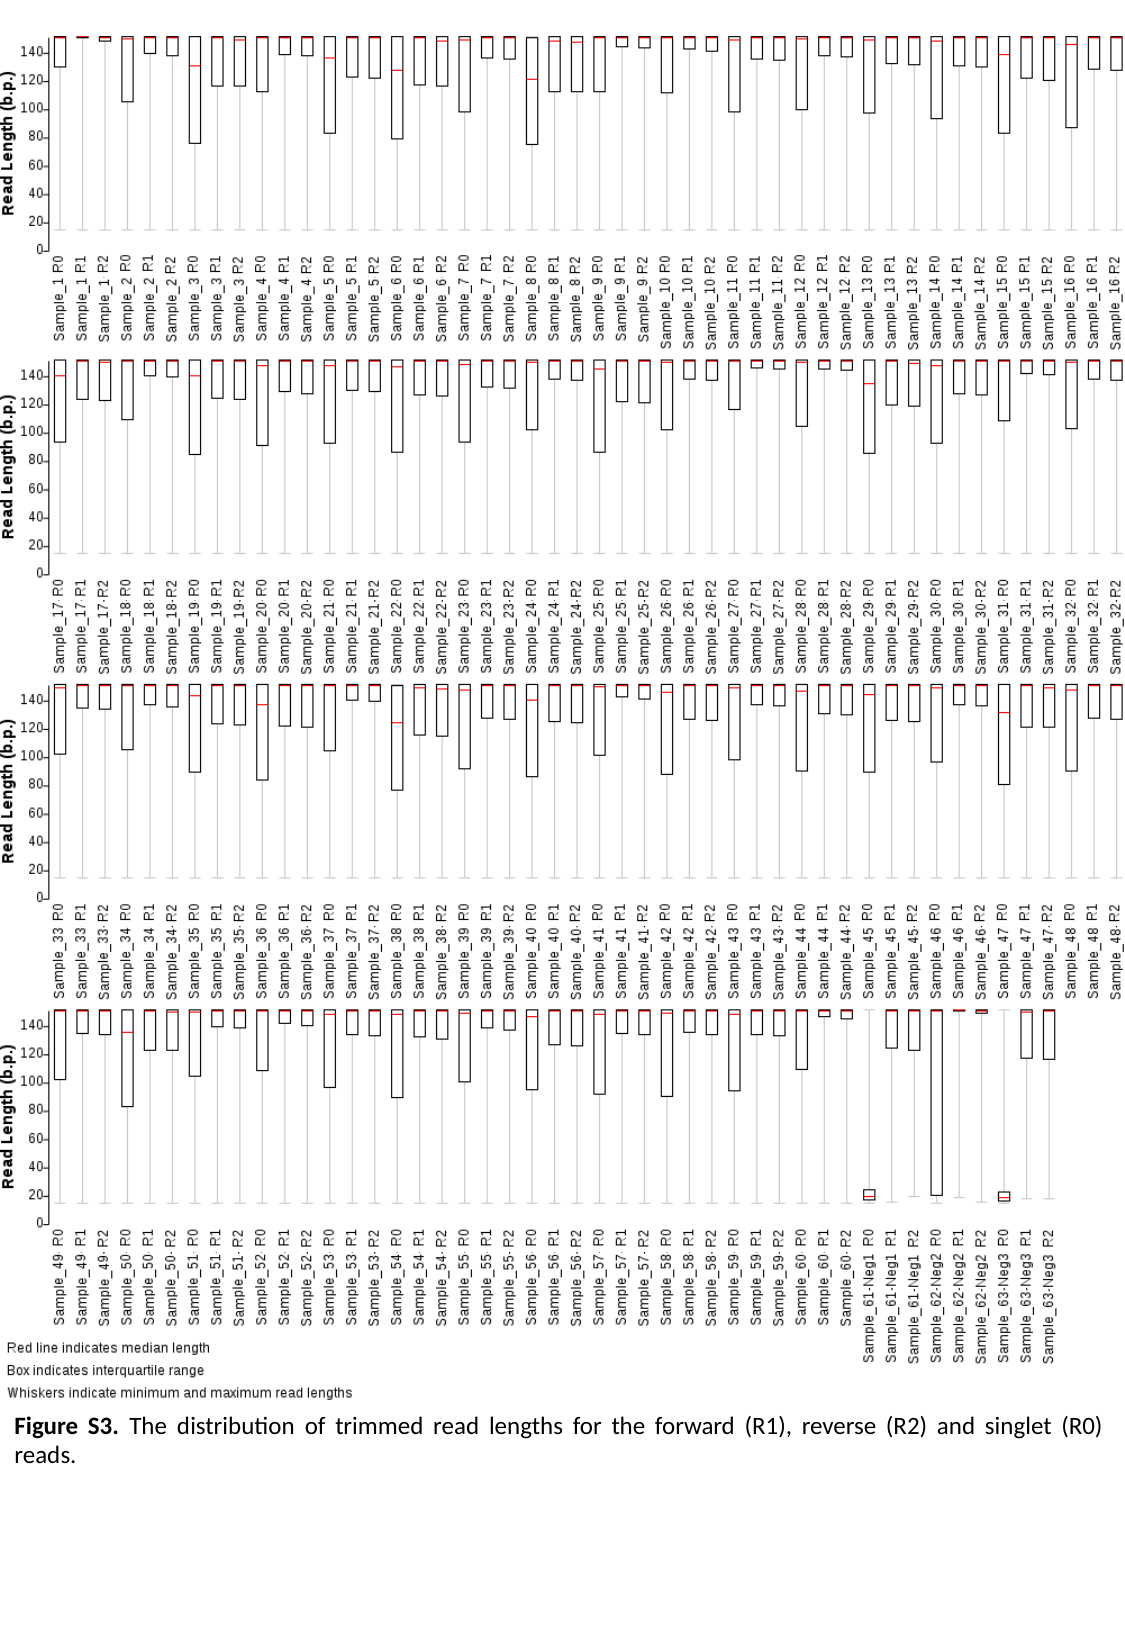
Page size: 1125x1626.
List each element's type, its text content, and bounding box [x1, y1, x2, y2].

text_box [0, 26, 1125, 1417]
text_box Figure S3. The distribution of trimmed read lengths for the forward (R1), reverse (R2) and singlet (R0) reads. [0, 1417, 1120, 1477]
